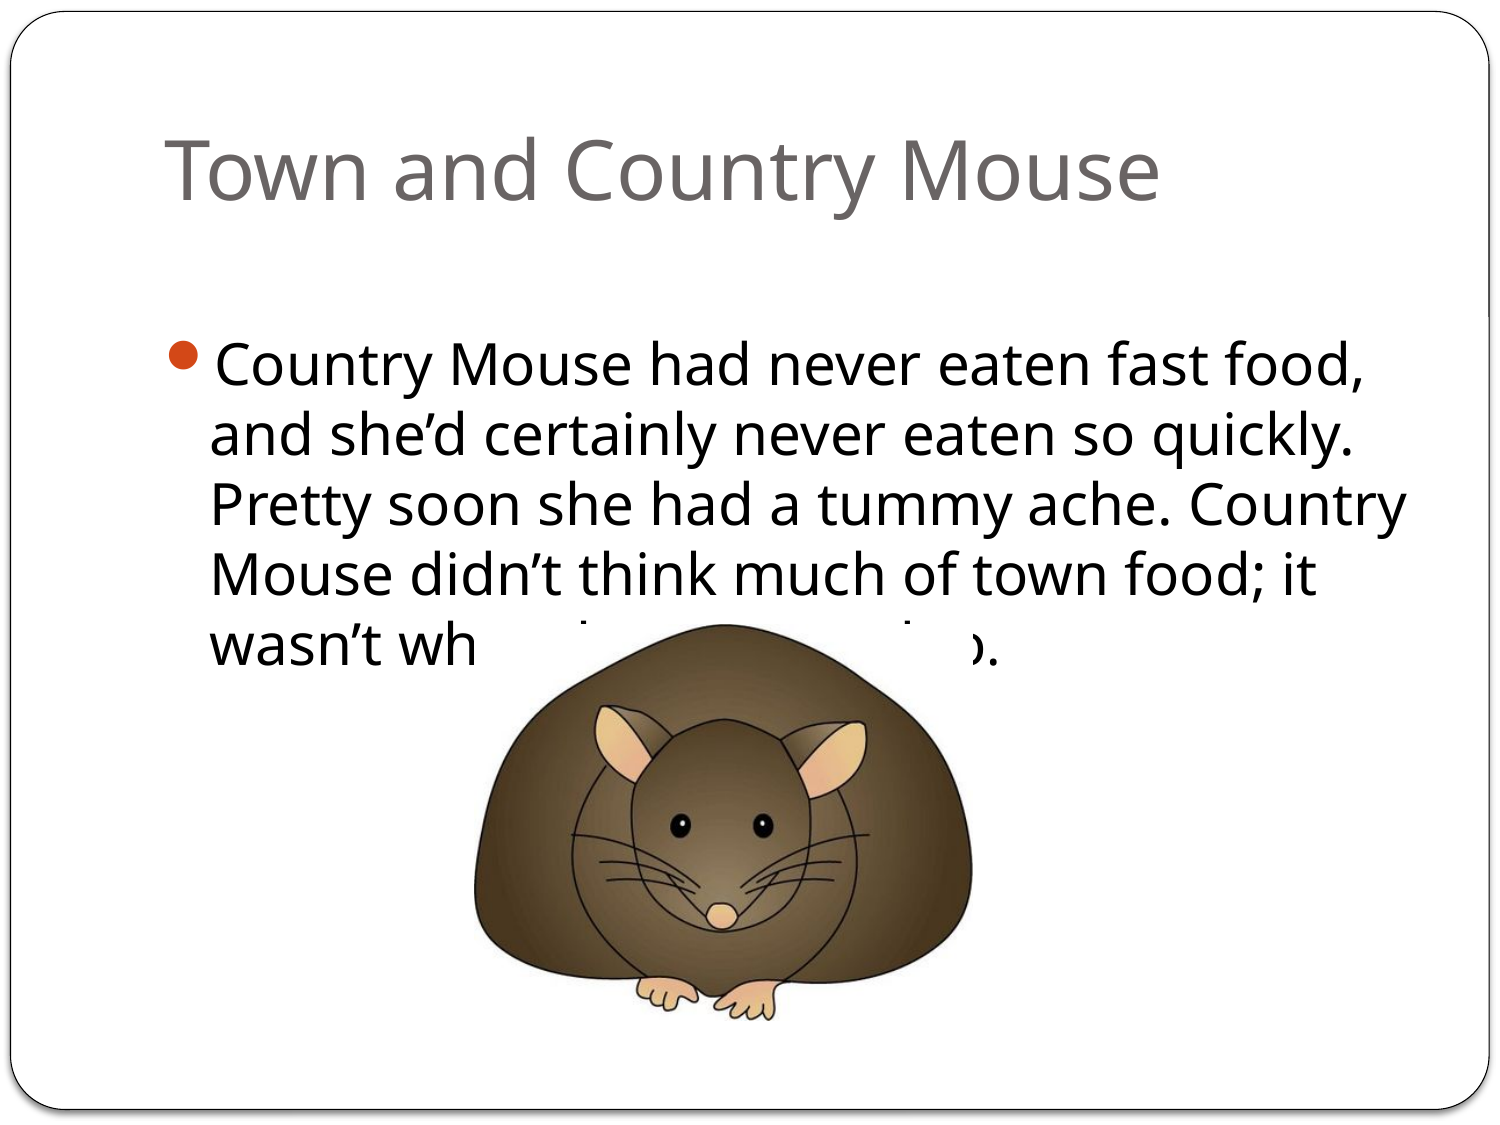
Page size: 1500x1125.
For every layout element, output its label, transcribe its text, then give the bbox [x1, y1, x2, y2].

picture [474, 624, 974, 1022]
list Country Mouse had never eaten fast food, and she’d certainly never eaten so quickly. Pretty soon she had a tummy ache. Country Mouse didn’t think much of town food; it wasn’t what she was used to. [150, 237, 1425, 988]
title Town and Country Mouse [150, 45, 1425, 233]
